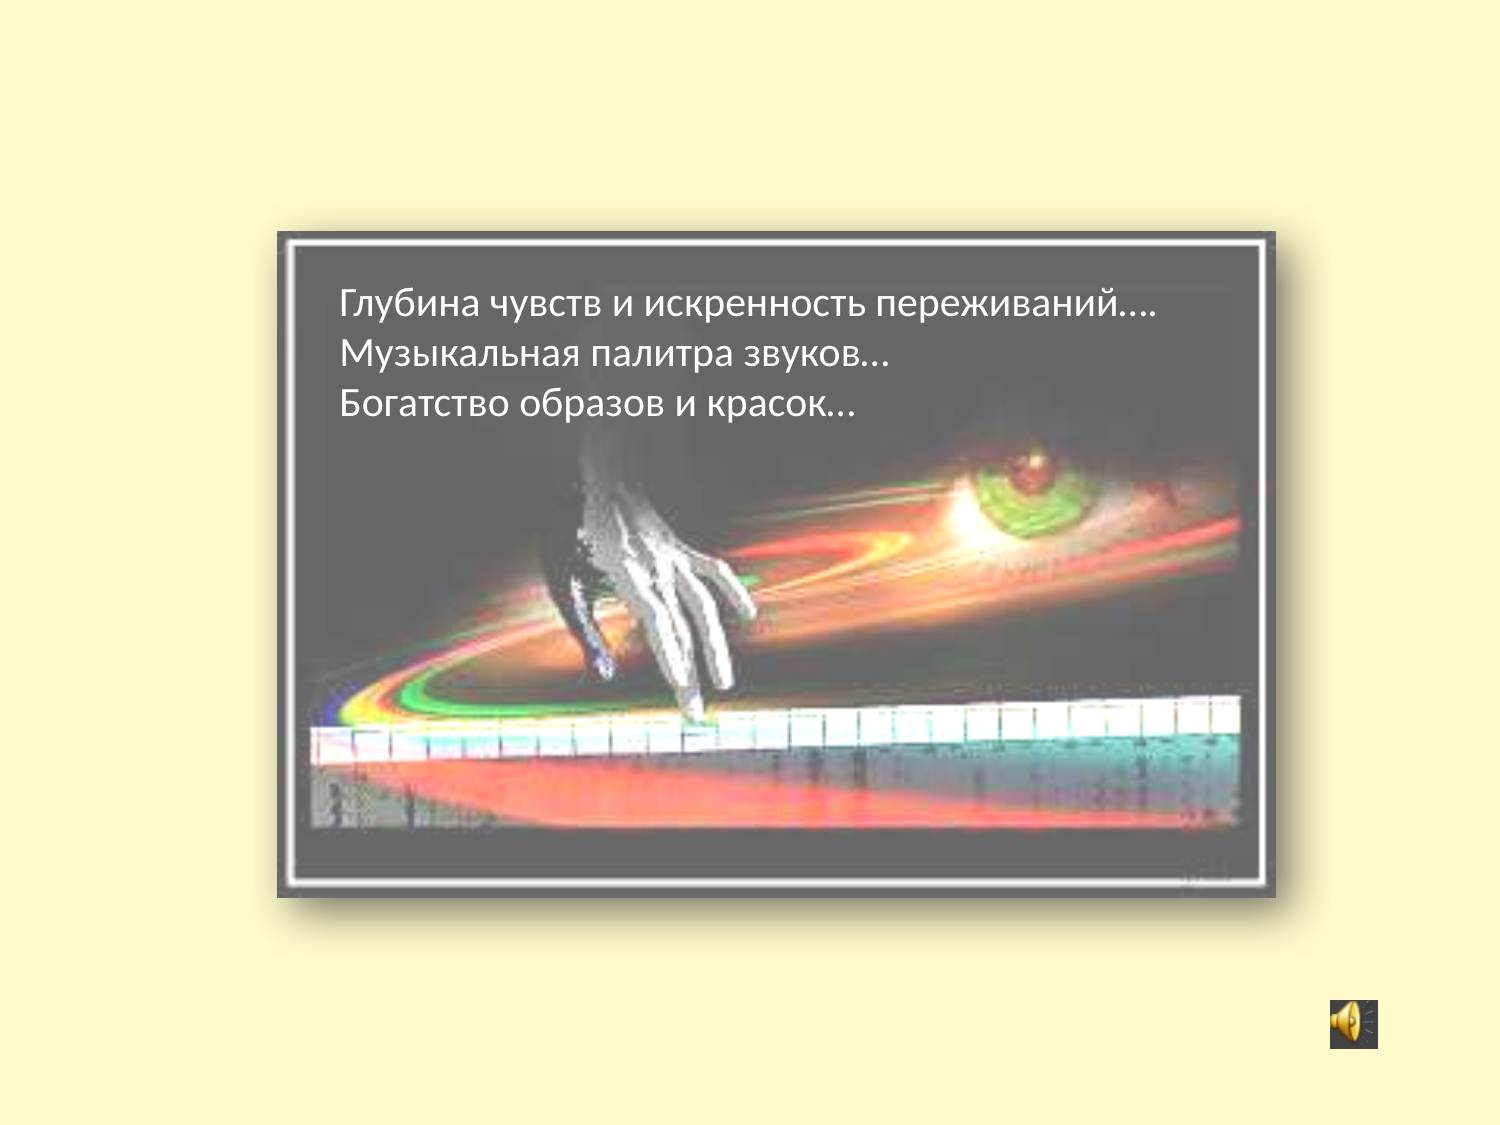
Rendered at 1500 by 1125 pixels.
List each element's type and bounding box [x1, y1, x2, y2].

picture [1328, 999, 1380, 1050]
list [277, 231, 1276, 898]
